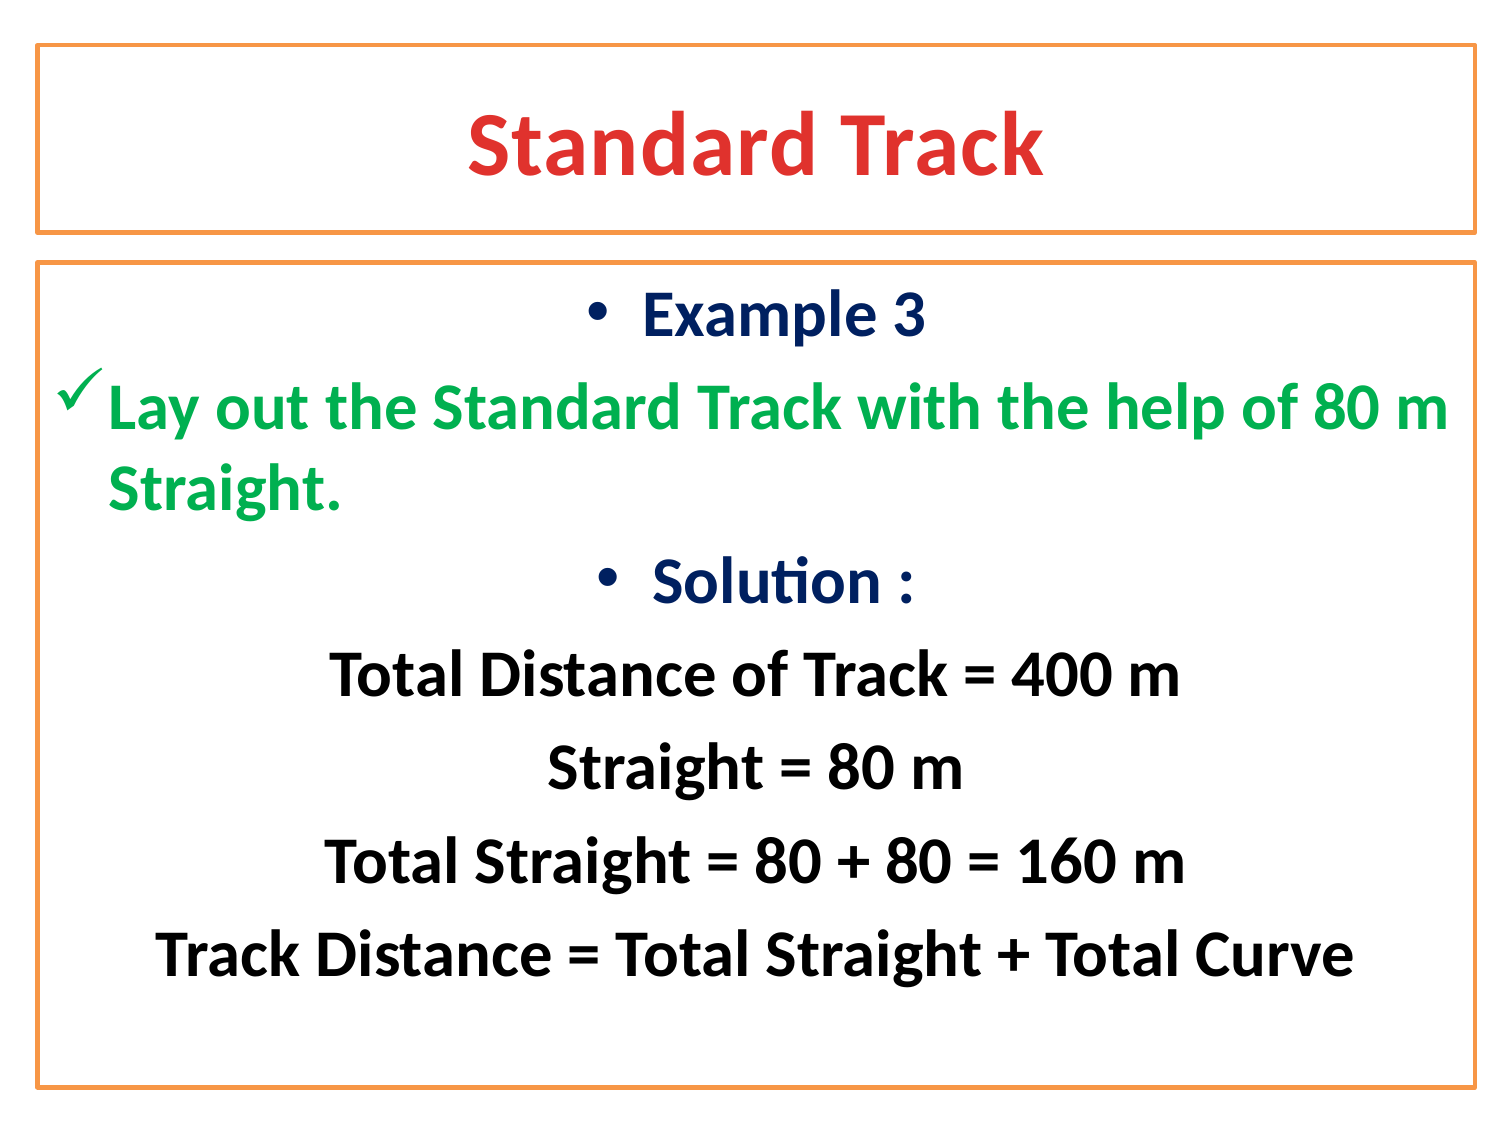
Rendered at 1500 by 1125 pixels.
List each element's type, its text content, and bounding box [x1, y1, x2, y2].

title Standard Track [35, 43, 1477, 235]
list Example 3 Lay out the Standard Track with the help of 80 m Straight. Solution : Total Distance of Track = 400 m Straight = 80 m Total Straight = 80 + 80 = 160 m Track Distance = Total Straight + Total Curve [35, 260, 1477, 1090]
